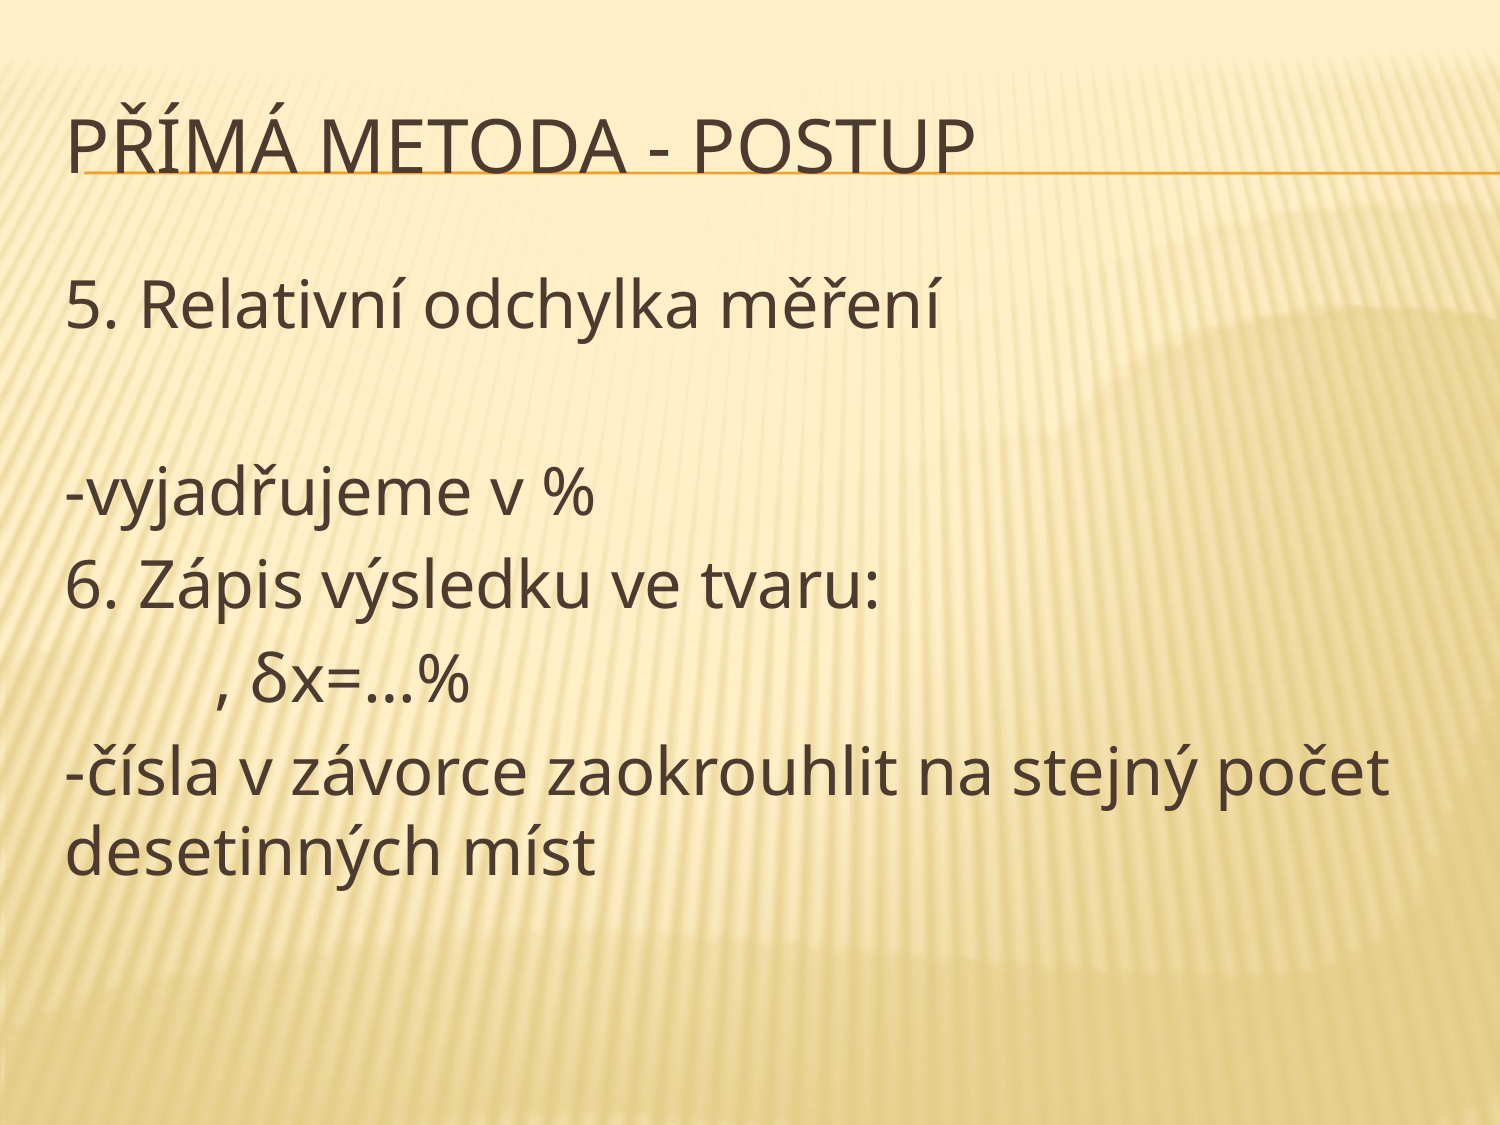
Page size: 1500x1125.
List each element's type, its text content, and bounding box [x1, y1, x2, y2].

title Přímá metoda - postup [50, 75, 1475, 213]
